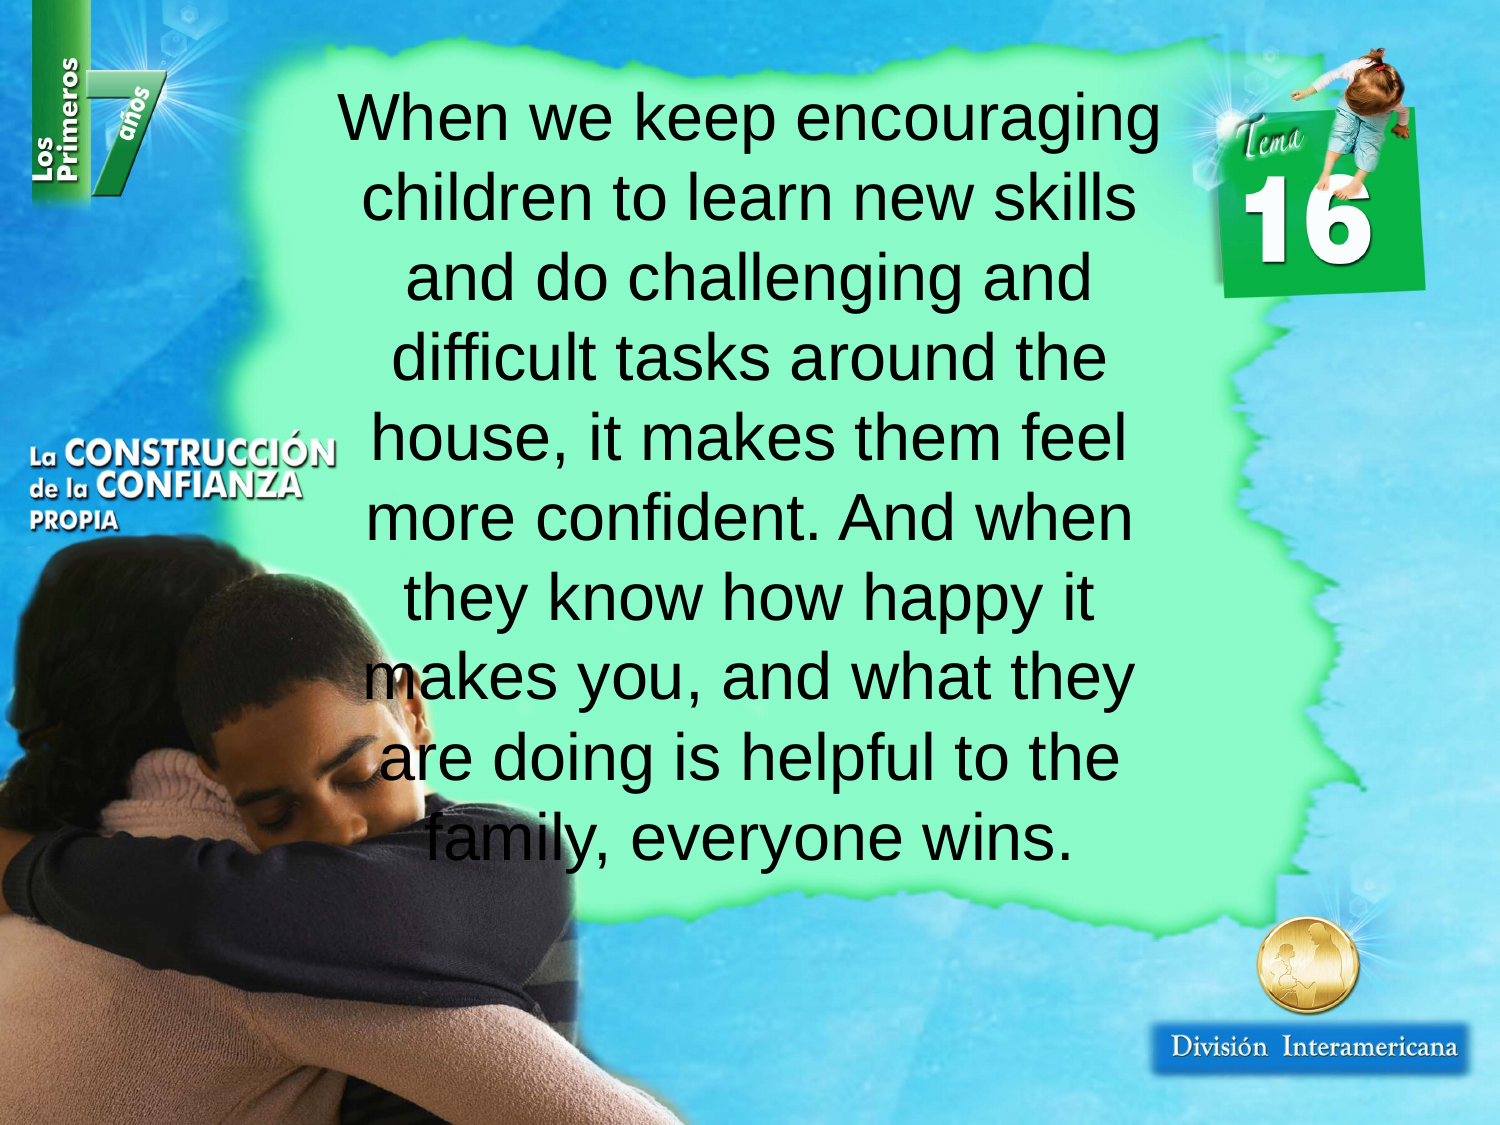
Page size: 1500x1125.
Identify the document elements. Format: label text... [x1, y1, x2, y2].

text_box When we keep encouraging children to learn new skills and do challenging and difficult tasks around the house, it makes them feel more confident. And when they know how happy it makes you, and what they are doing is helpful to the family, everyone wins. [301, 66, 1199, 881]
picture [0, 0, 1500, 1125]
